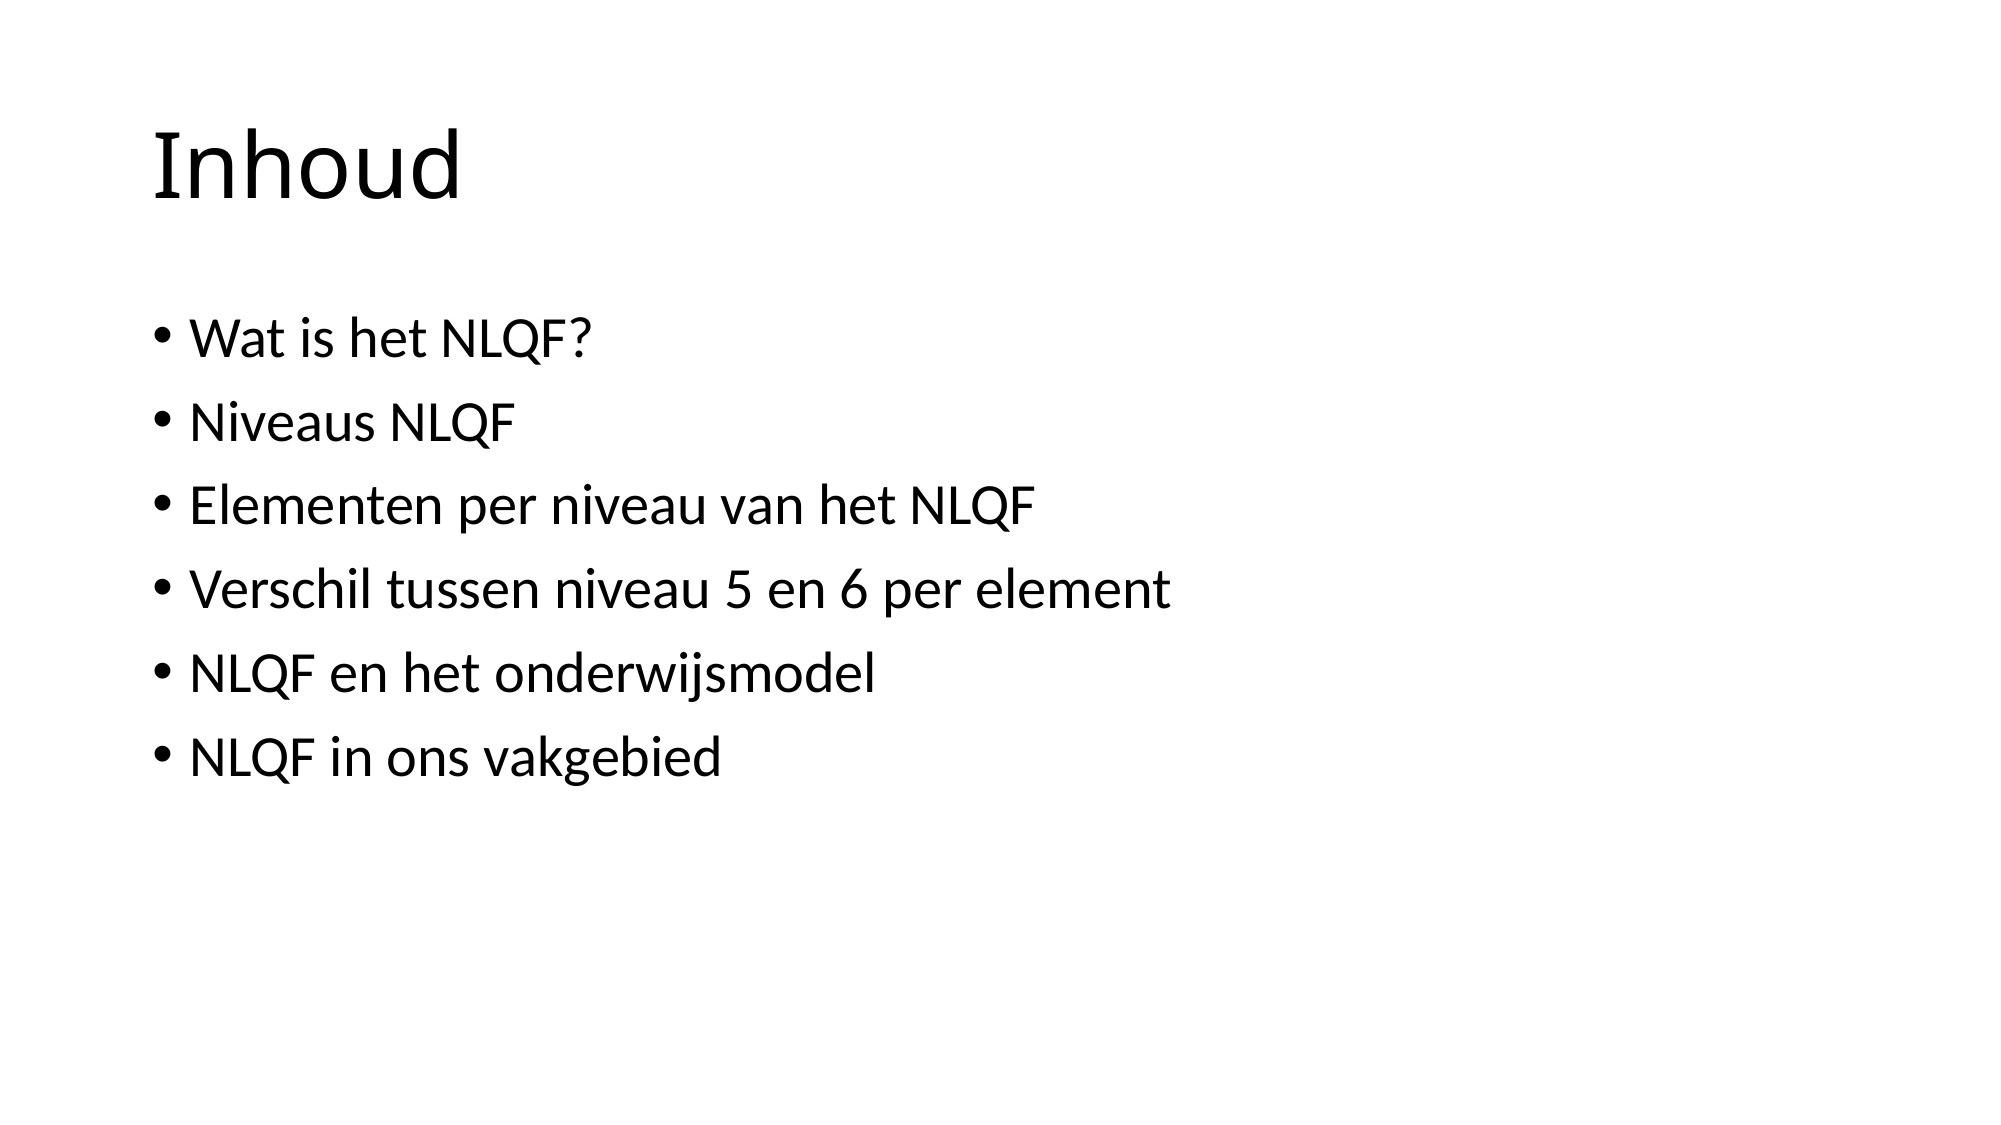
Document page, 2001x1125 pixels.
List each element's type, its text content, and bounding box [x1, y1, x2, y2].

list Wat is het NLQF? Niveaus NLQF Elementen per niveau van het NLQF Verschil tussen niveau 5 en 6 per element NLQF en het onderwijsmodel NLQF in ons vakgebied [137, 299, 1863, 1014]
title Inhoud [137, 59, 1863, 278]
